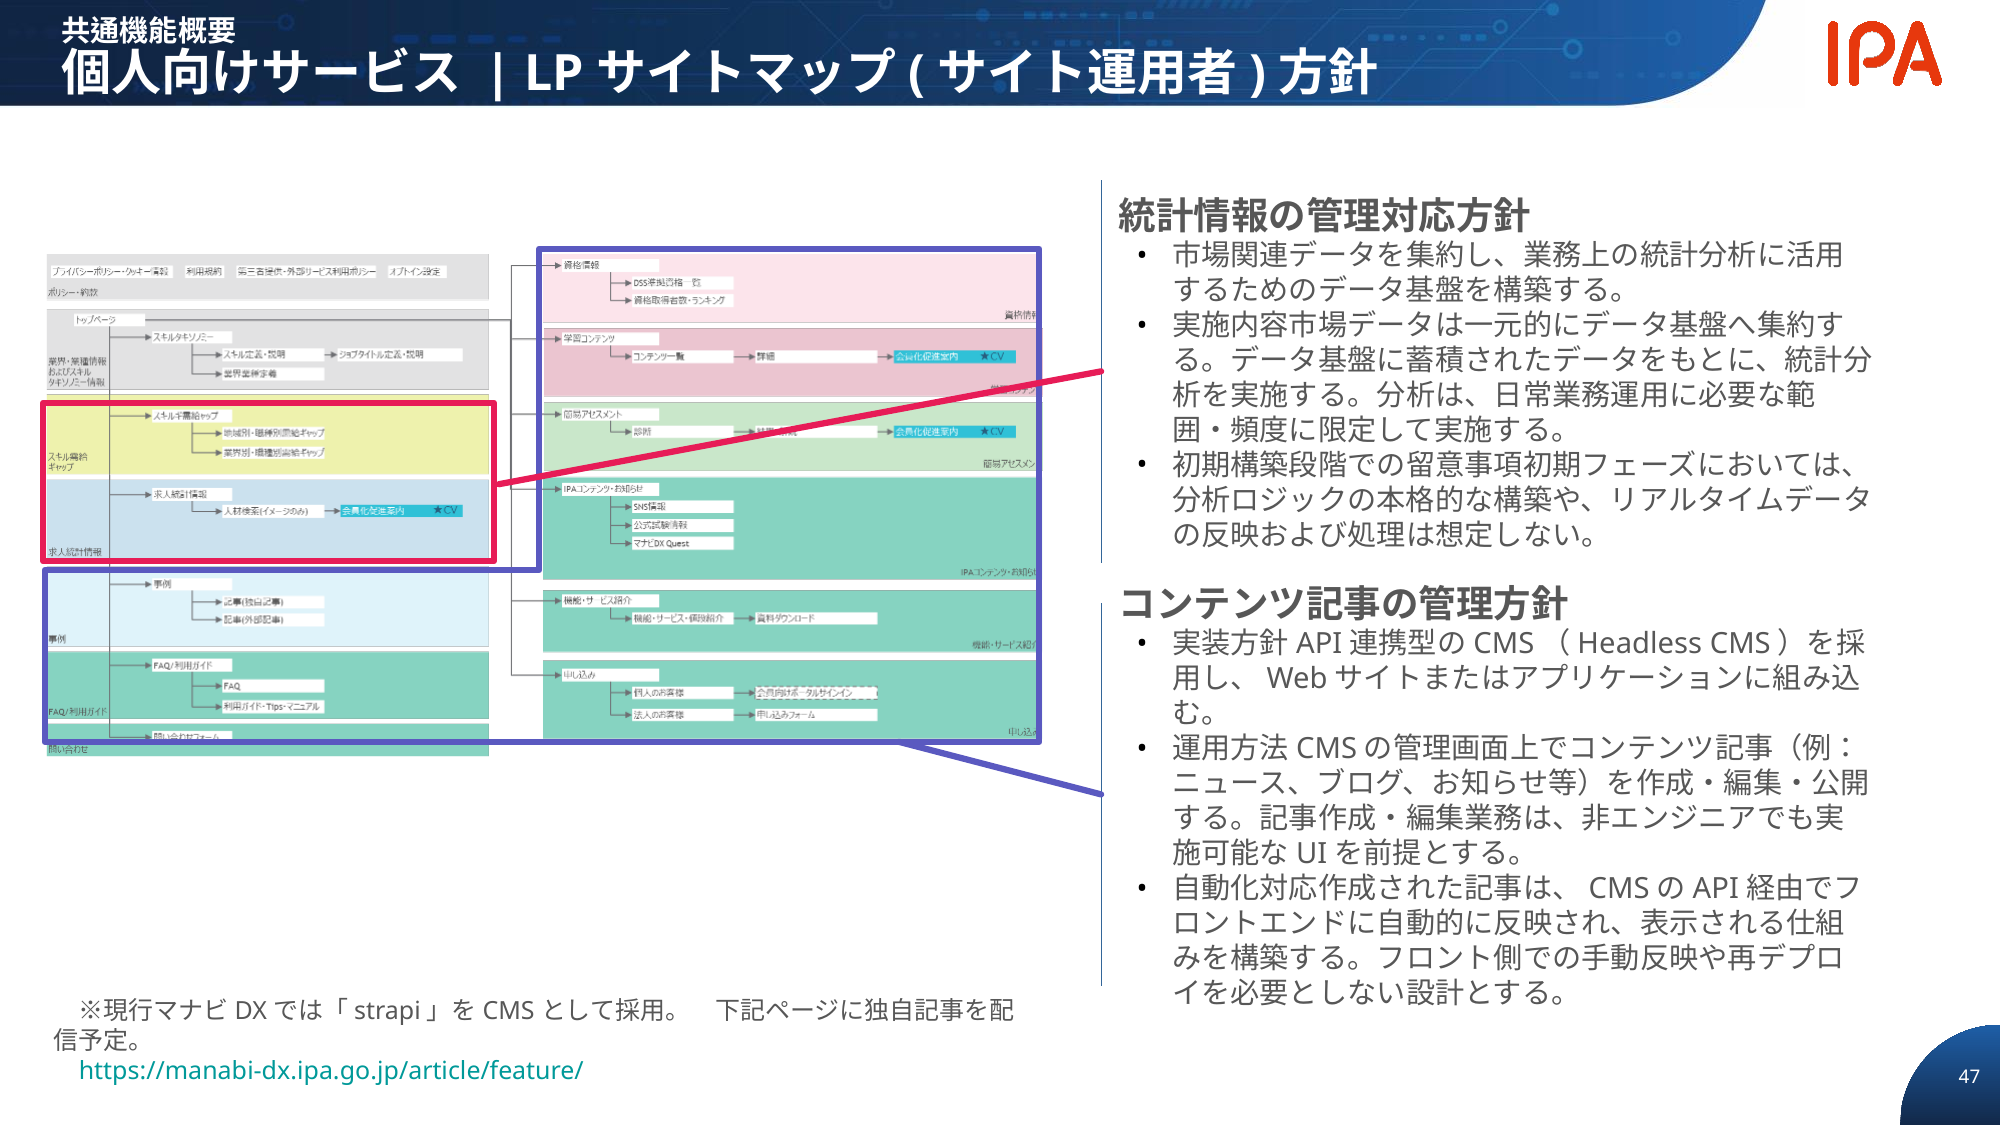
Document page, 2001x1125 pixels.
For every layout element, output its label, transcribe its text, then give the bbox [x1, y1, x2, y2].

text_box [538, 248, 1040, 254]
picture [1828, 21, 1942, 86]
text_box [498, 371, 1102, 485]
picture [0, 0, 1805, 108]
text_box ※現行マナビDXでは「strapi」をCMSとして採用。 下記ページに独自記事を配信予定。 https://manabi-dx.ipa.go.jp/article/feature/ [38, 986, 1040, 1099]
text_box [898, 741, 1102, 795]
text_box 共通機能概要 個人向けサービス | LPサイトマップ(サイト運用者)方針 [61, 16, 1794, 92]
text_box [1100, 603, 1892, 986]
picture [42, 254, 1047, 760]
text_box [1100, 179, 1892, 563]
